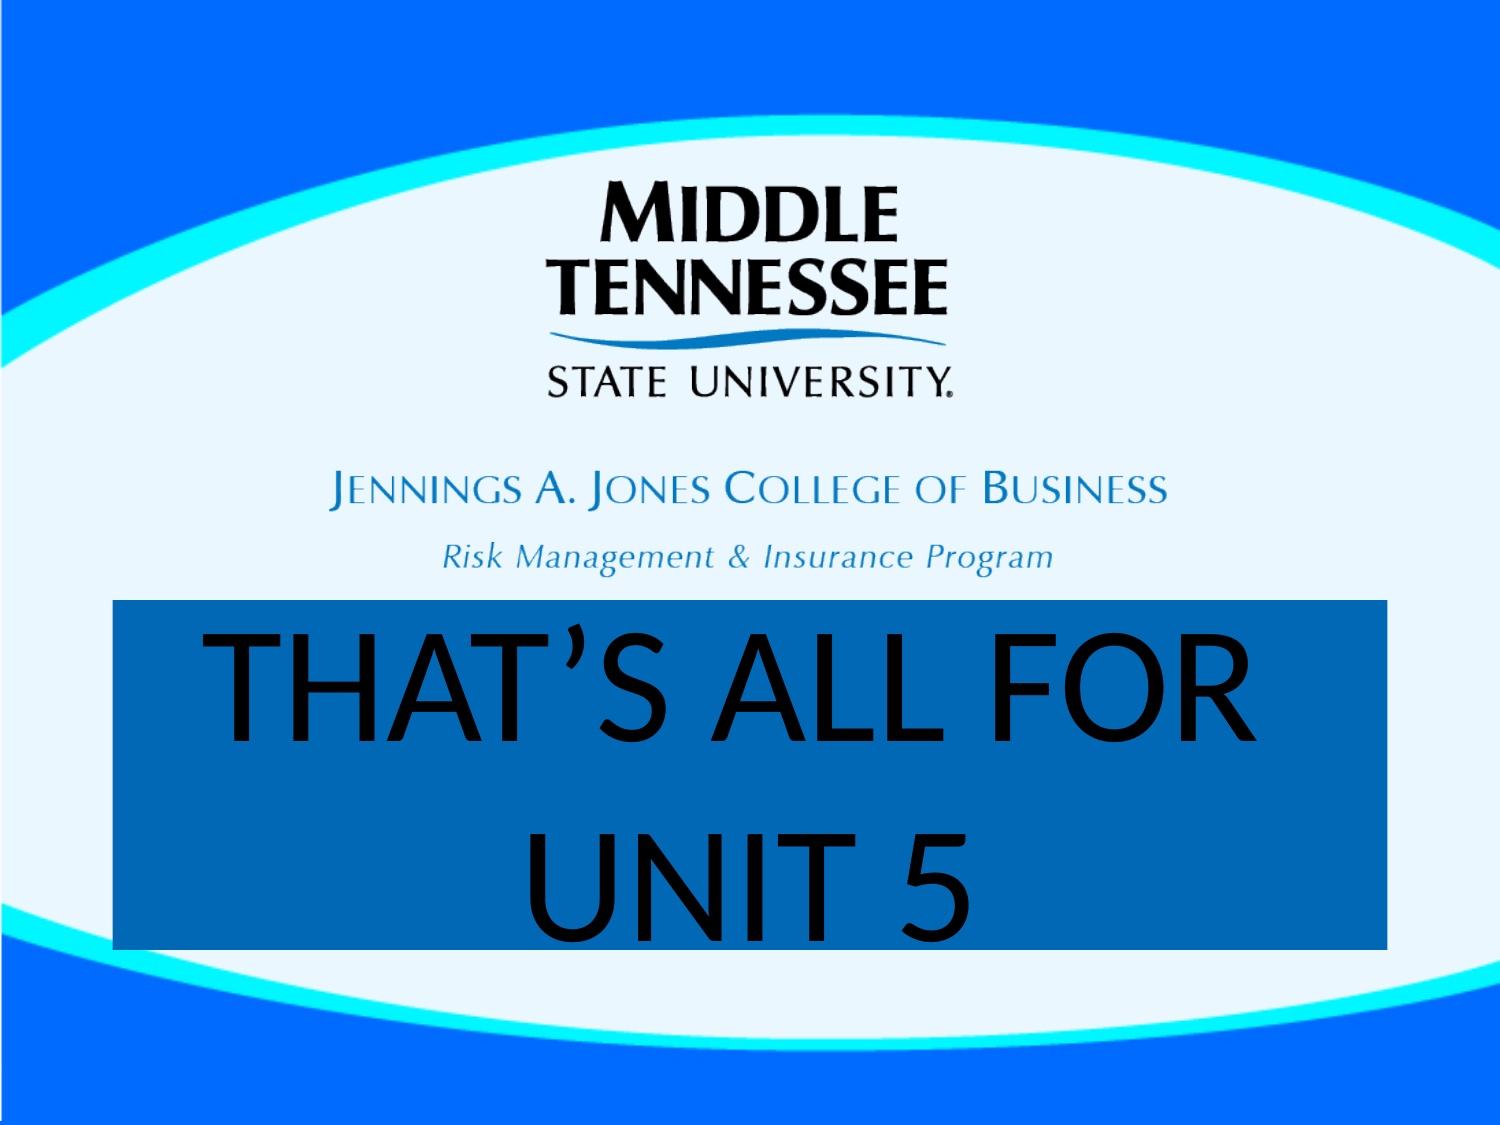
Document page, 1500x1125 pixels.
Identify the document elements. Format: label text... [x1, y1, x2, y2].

picture [0, 0, 1500, 1125]
title THAT’S ALL FOR UNIT 5 [112, 600, 1388, 950]
